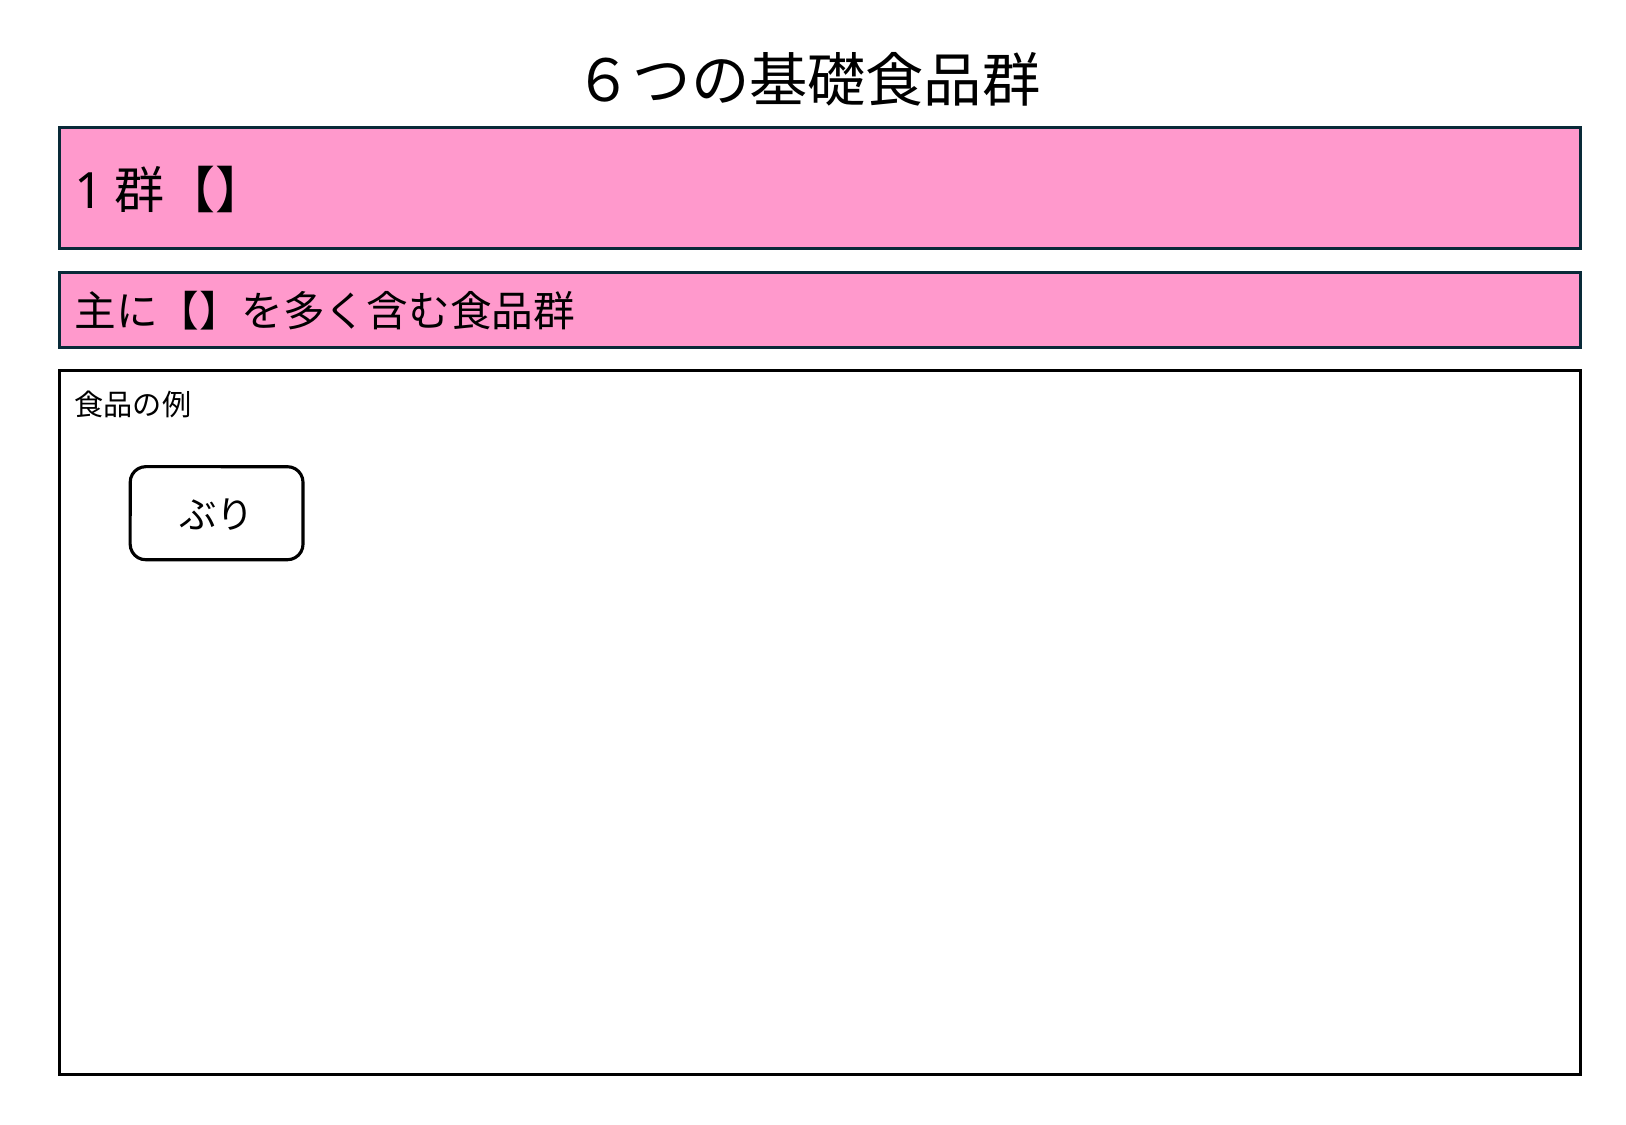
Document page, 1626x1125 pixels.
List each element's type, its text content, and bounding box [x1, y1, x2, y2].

text_box 1群【】 [58, 126, 1582, 250]
text_box [58, 369, 1582, 1076]
text_box 主に【】を多く含む食品群 [58, 271, 1582, 349]
text_box ６つの基礎食品群 [487, 28, 1128, 126]
text_box ぶり [128, 465, 305, 562]
